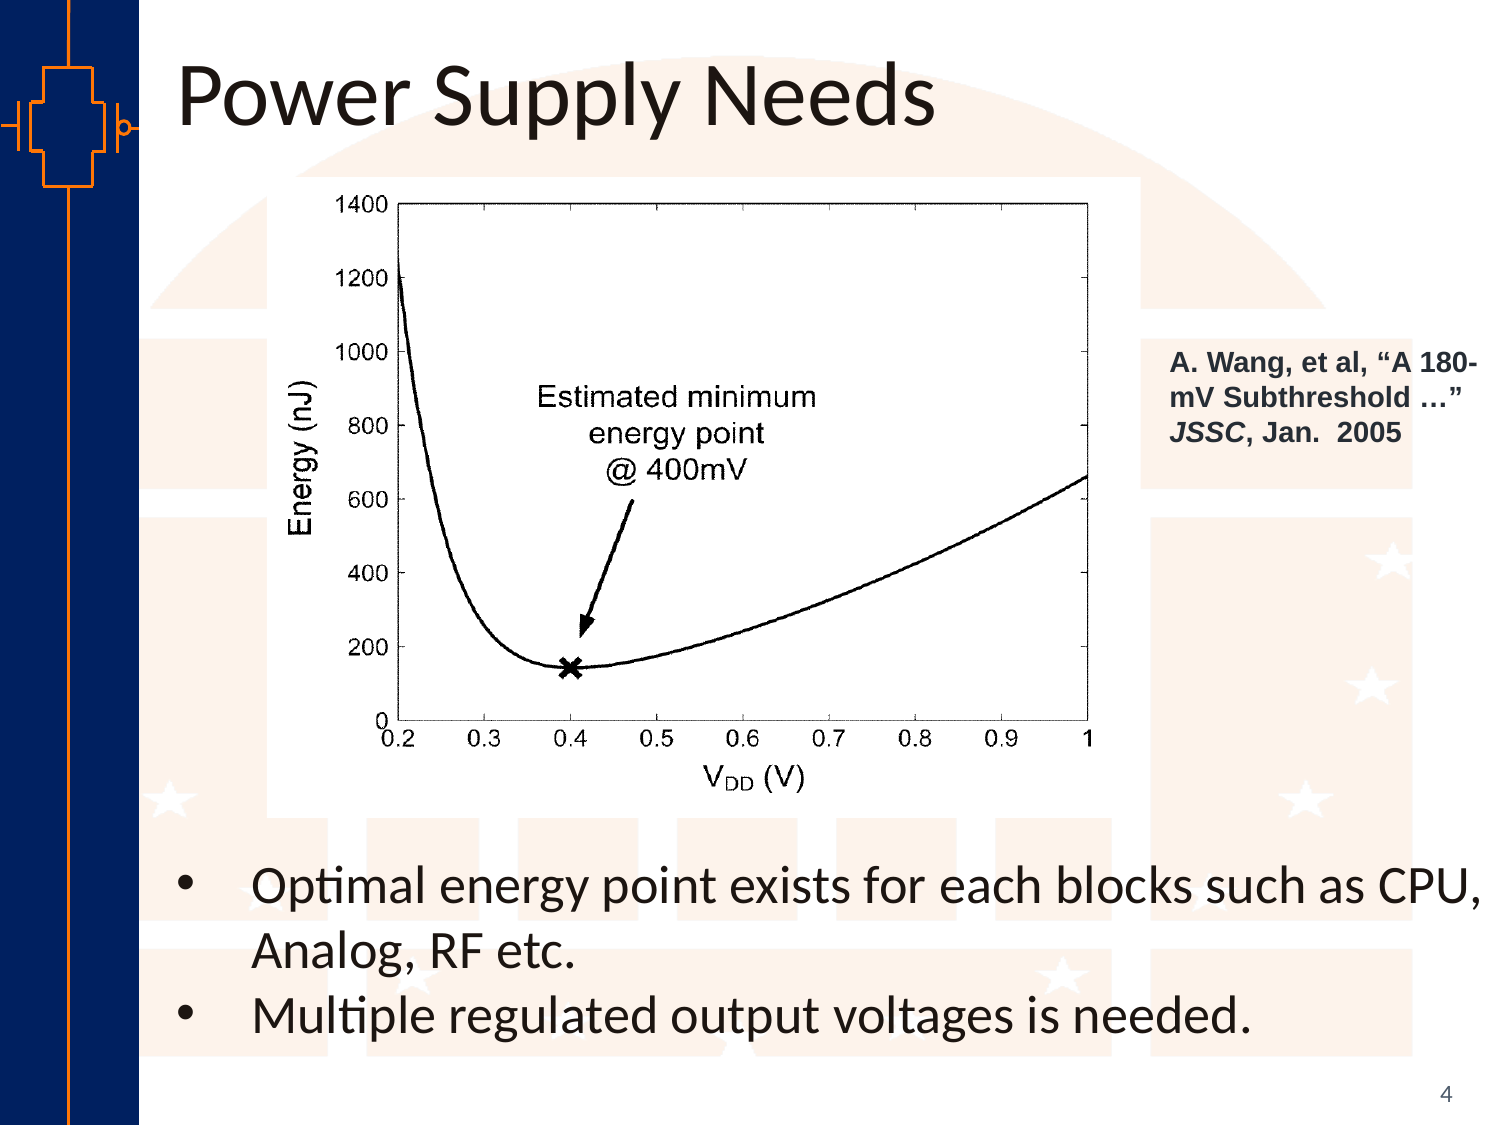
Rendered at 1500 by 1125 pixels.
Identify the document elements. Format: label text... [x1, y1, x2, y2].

picture [266, 176, 1141, 819]
text_box A. Wang, et al, “A 180-mV Subthreshold …” JSSC, Jan. 2005 [1154, 335, 1500, 456]
text_box Power Supply Needs [161, 26, 1500, 261]
slide_number 4 [1425, 1062, 1488, 1123]
text_box Optimal energy point exists for each blocks such as CPU, Analog, RF etc. Multiple regulated output voltages is needed. [161, 842, 1500, 1052]
